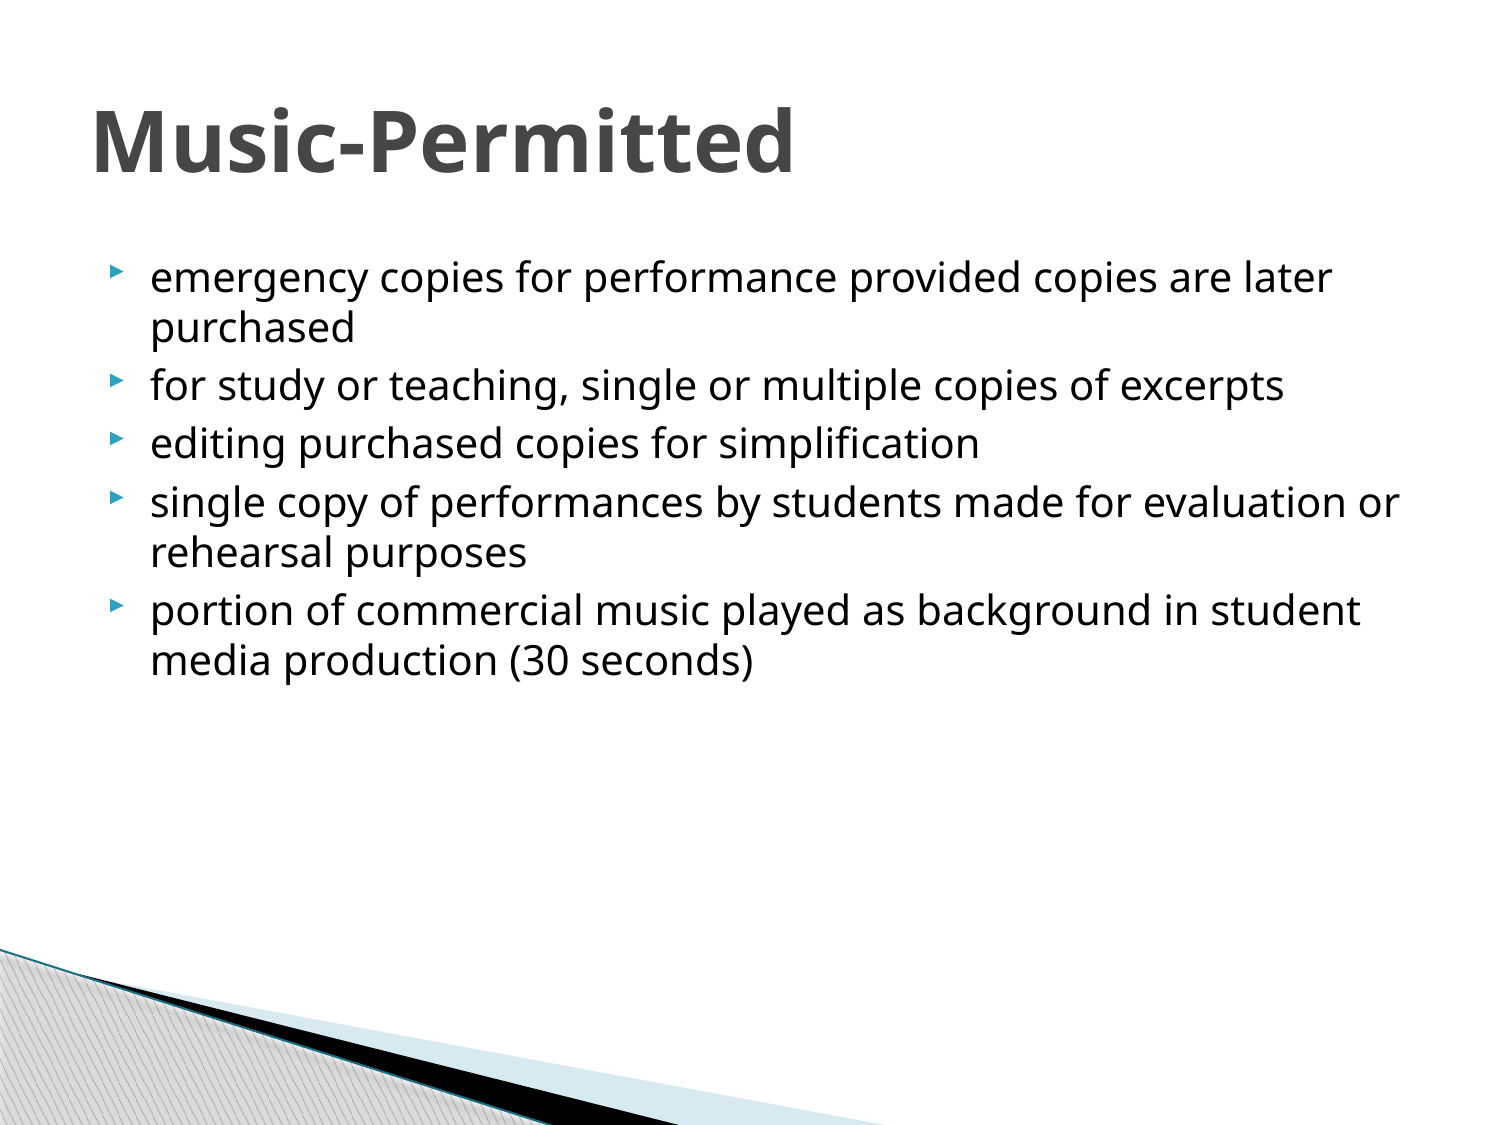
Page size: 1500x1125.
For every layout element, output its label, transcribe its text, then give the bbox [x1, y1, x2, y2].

list emergency copies for performance provided copies are later purchased for study or teaching, single or multiple copies of excerpts editing purchased copies for simplification single copy of performances by students made for evaluation or rehearsal purposes portion of commercial music played as background in student media production (30 seconds) [75, 243, 1425, 986]
title Music-Permitted [75, 45, 1425, 233]
